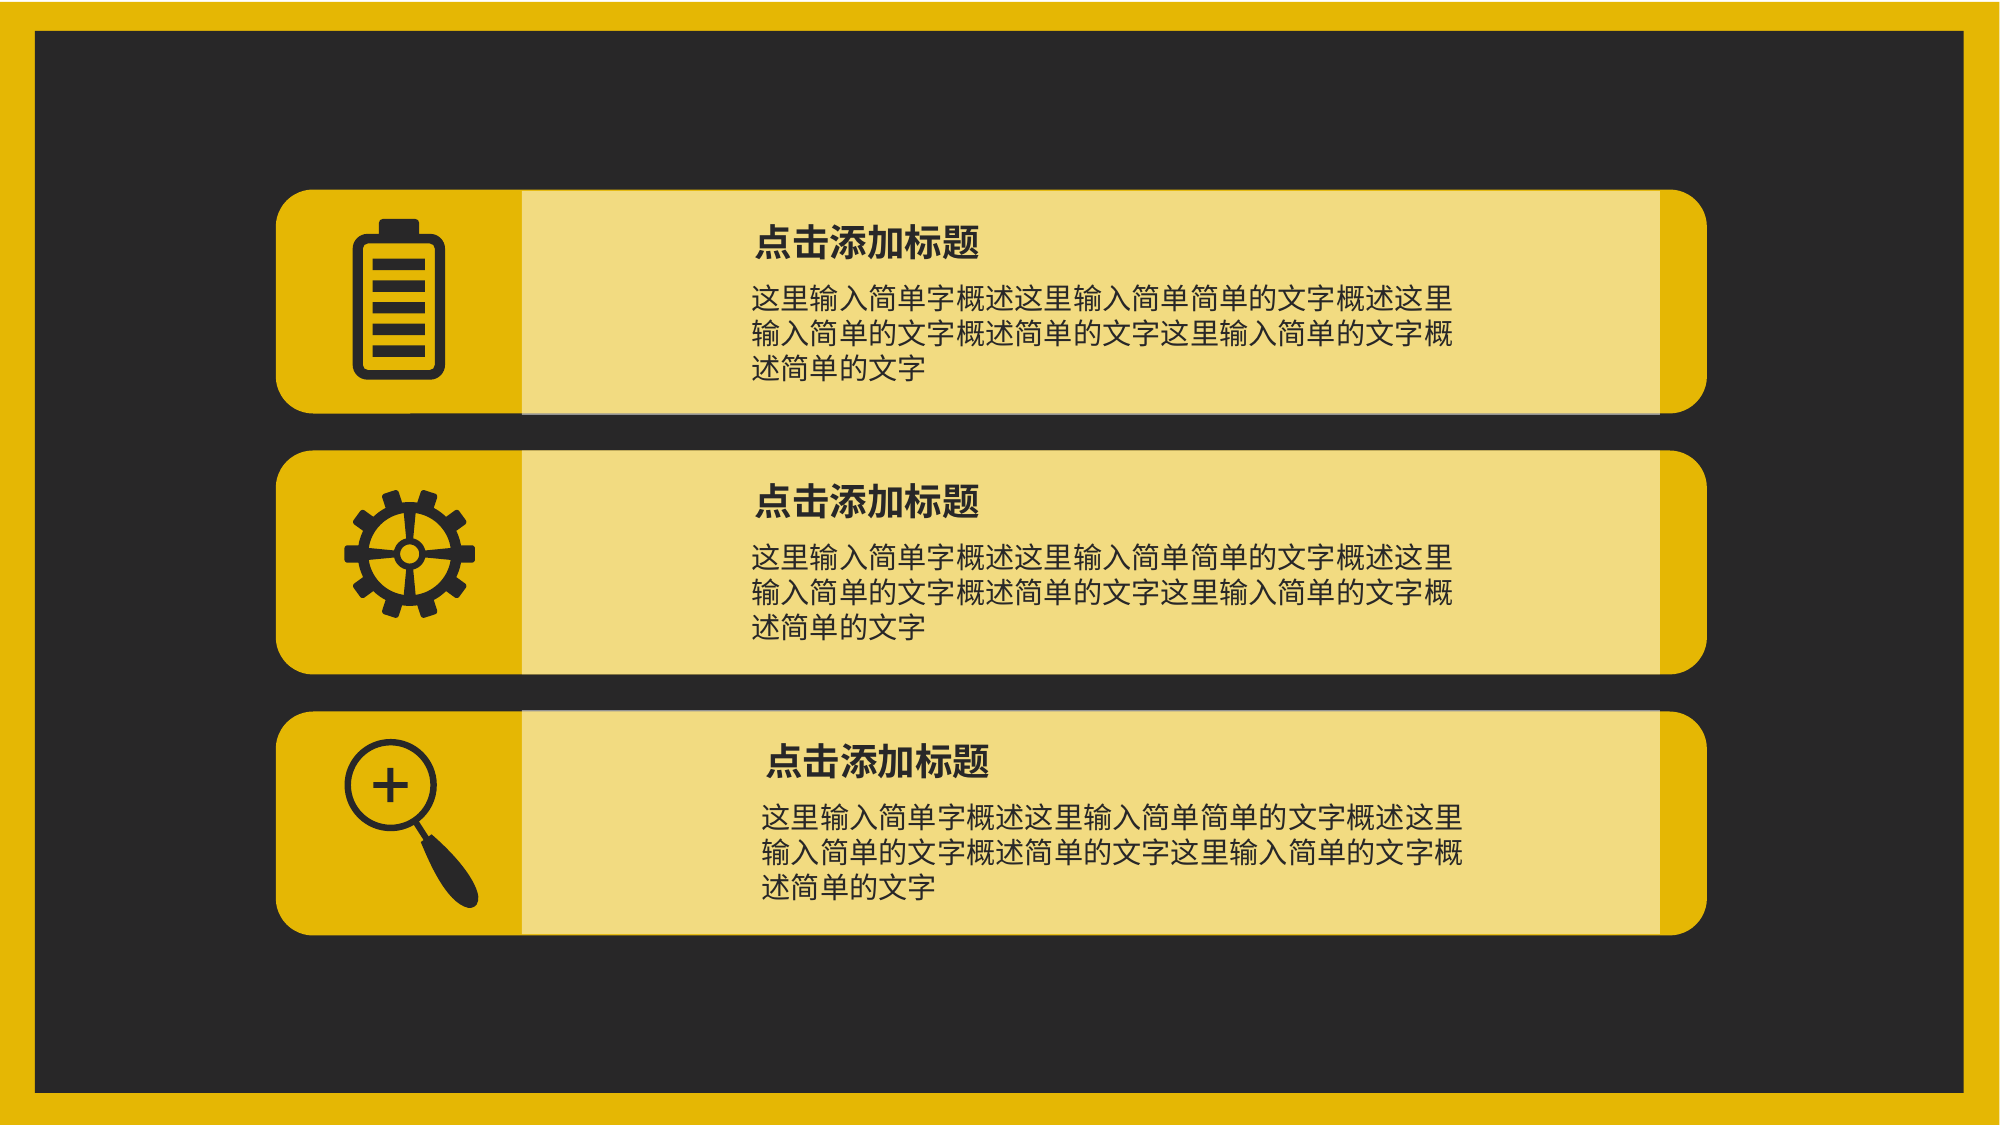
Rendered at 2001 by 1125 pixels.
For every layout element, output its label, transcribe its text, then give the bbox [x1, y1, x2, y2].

text_box 点击添加标题 [726, 448, 1008, 531]
text_box [521, 449, 1661, 675]
text_box [274, 188, 1708, 415]
text_box [274, 710, 1708, 937]
text_box [274, 449, 1708, 676]
text_box [521, 709, 1661, 935]
text_box [344, 490, 475, 618]
text_box 点击添加标题 [726, 189, 1008, 272]
text_box [343, 737, 480, 909]
text_box 点击添加标题 [736, 708, 1019, 791]
text_box 这里输入简单字概述这里输入简单简单的文字概述这里 输入简单的文字概述简单的文字这里输入简单的文字概述简单的文字 [736, 532, 1481, 652]
text_box [521, 190, 1661, 416]
text_box 这里输入简单字概述这里输入简单简单的文字概述这里 输入简单的文字概述简单的文字这里输入简单的文字概述简单的文字 [746, 792, 1491, 912]
text_box [351, 217, 447, 381]
text_box 这里输入简单字概述这里输入简单简单的文字概述这里 输入简单的文字概述简单的文字这里输入简单的文字概述简单的文字 [736, 273, 1481, 393]
